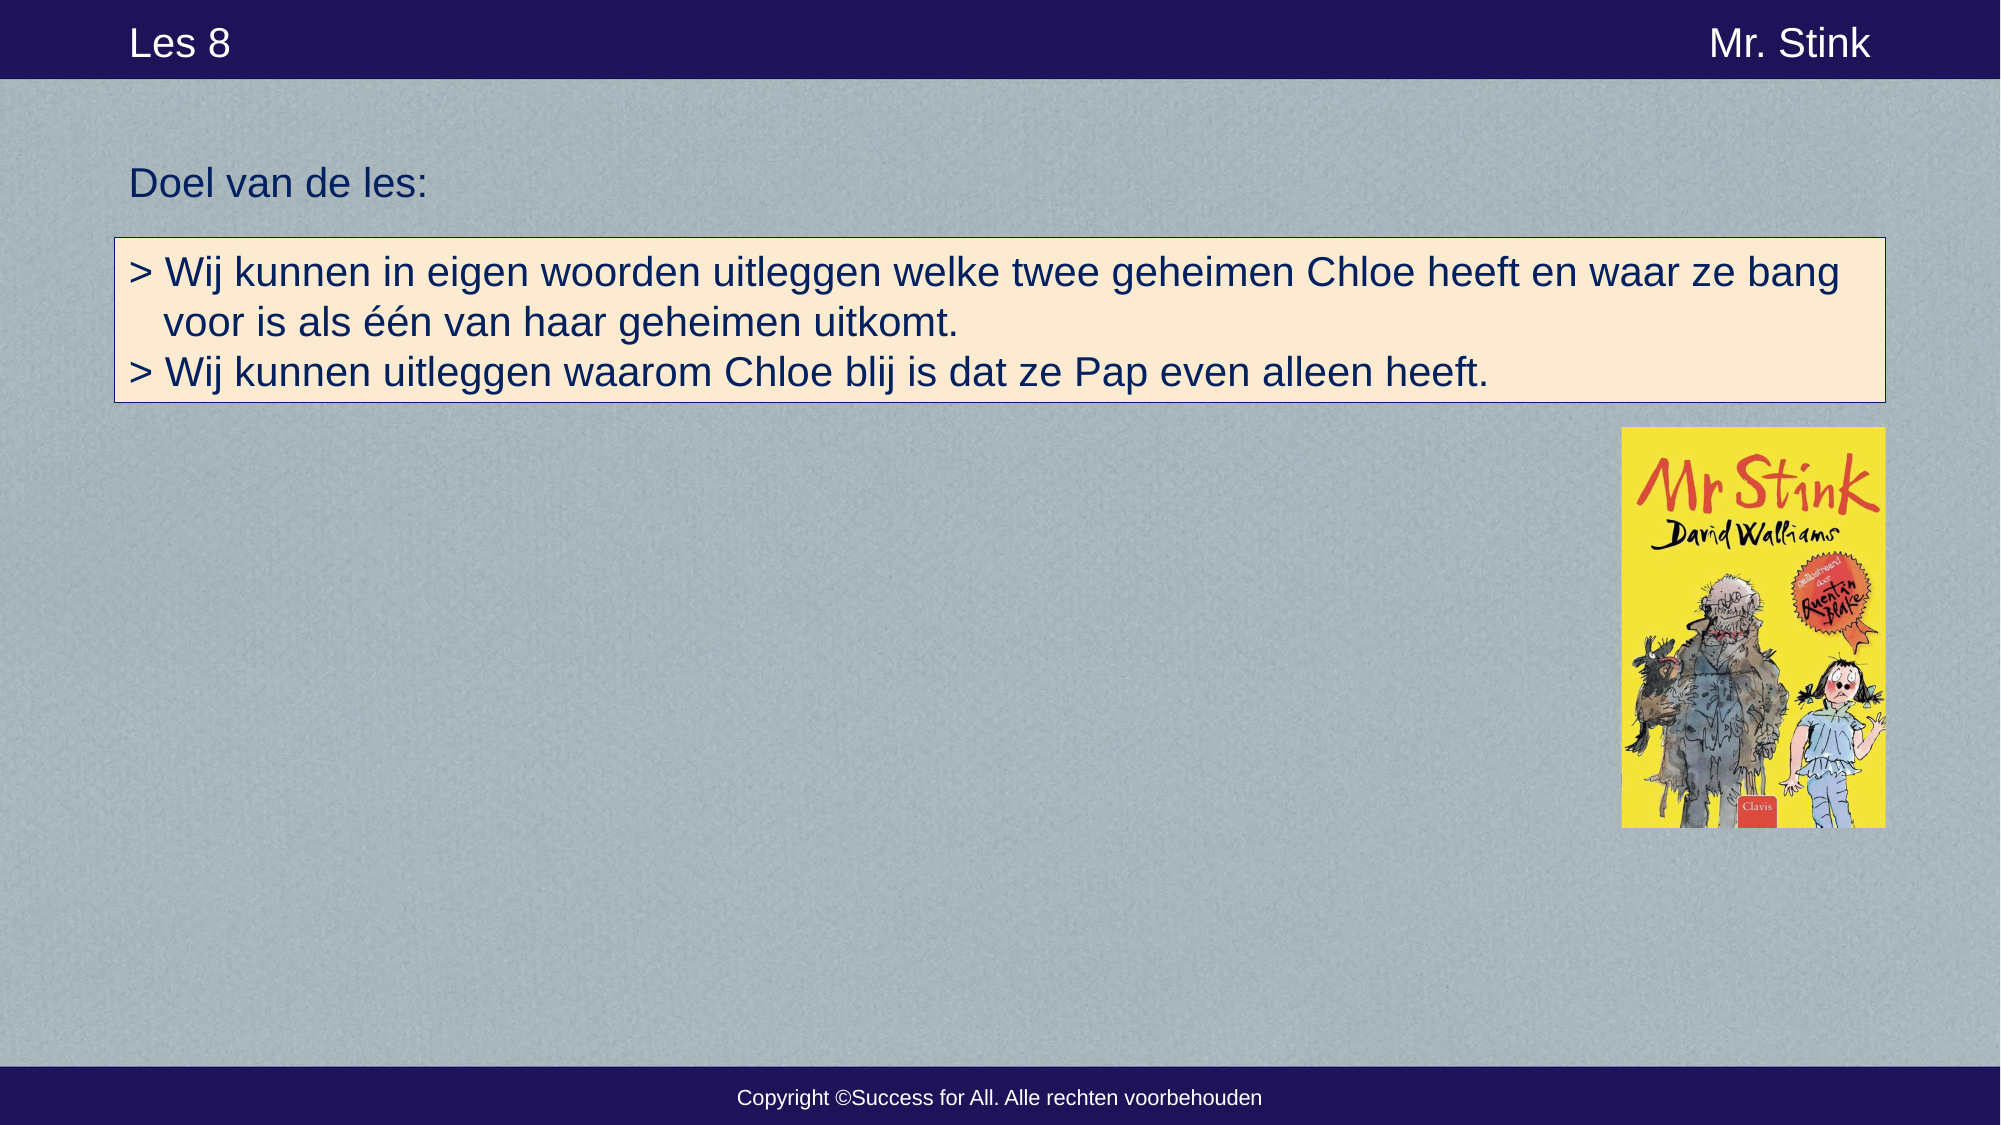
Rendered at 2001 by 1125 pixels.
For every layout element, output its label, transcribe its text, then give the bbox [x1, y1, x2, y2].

text_box > Wij kunnen in eigen woorden uitleggen welke twee geheimen Chloe heeft en waar ze bang voor is als één van haar geheimen uitkomt. > Wij kunnen uitleggen waarom Chloe blij is dat ze Pap even alleen heeft. [114, 237, 1886, 403]
picture [0, 0, 2001, 1125]
text_box Doel van de les: [113, 148, 1635, 214]
text_box Copyright ©Success for All. Alle rechten voorbehouden [0, 1076, 2000, 1125]
text_box Mr. Stink [999, 8, 1886, 73]
text_box Les 8 [114, 8, 354, 73]
